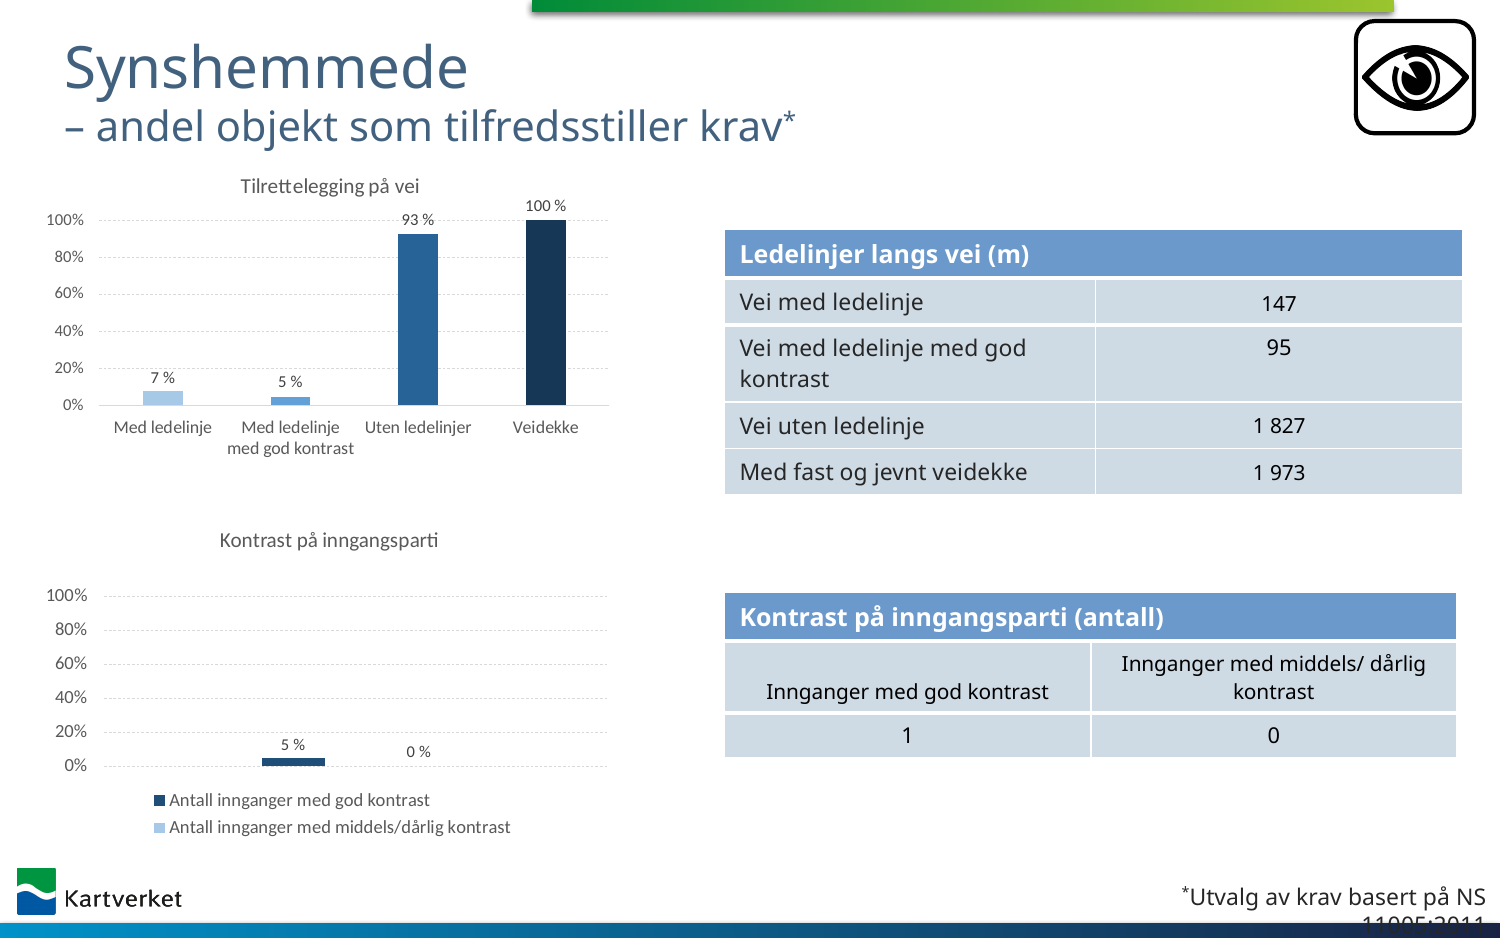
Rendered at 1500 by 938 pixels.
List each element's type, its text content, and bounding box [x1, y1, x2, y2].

text_box *Utvalg av krav basert på NS 11005:2011 [1068, 873, 1500, 938]
table_cell Vei uten ledelinje [725, 403, 1095, 448]
table_cell 1 973 [1096, 449, 1462, 494]
table_cell Vei med ledelinje [725, 280, 1095, 323]
table_cell 1 [725, 715, 1090, 757]
table_header Kontrast på inngangsparti (antall) [725, 593, 1456, 639]
picture [41, 166, 619, 492]
table_cell Innganger med middels/ dårlig kontrast [1092, 643, 1456, 711]
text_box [1355, 20, 1475, 134]
table_cell 95 [1096, 327, 1462, 401]
text_box Synshemmede – andel objekt som tilfredsstiller krav* [49, 24, 1431, 158]
table_header Ledelinjer langs vei (m) [725, 230, 1462, 276]
picture [41, 520, 618, 846]
table_cell Med fast og jevnt veidekke [725, 449, 1095, 494]
table_cell 147 [1096, 280, 1462, 323]
table_cell 0 [1092, 715, 1456, 757]
table_cell Vei med ledelinje med god kontrast [725, 327, 1095, 401]
table_cell 1 827 [1096, 403, 1462, 448]
table_cell Innganger med god kontrast [725, 643, 1090, 711]
